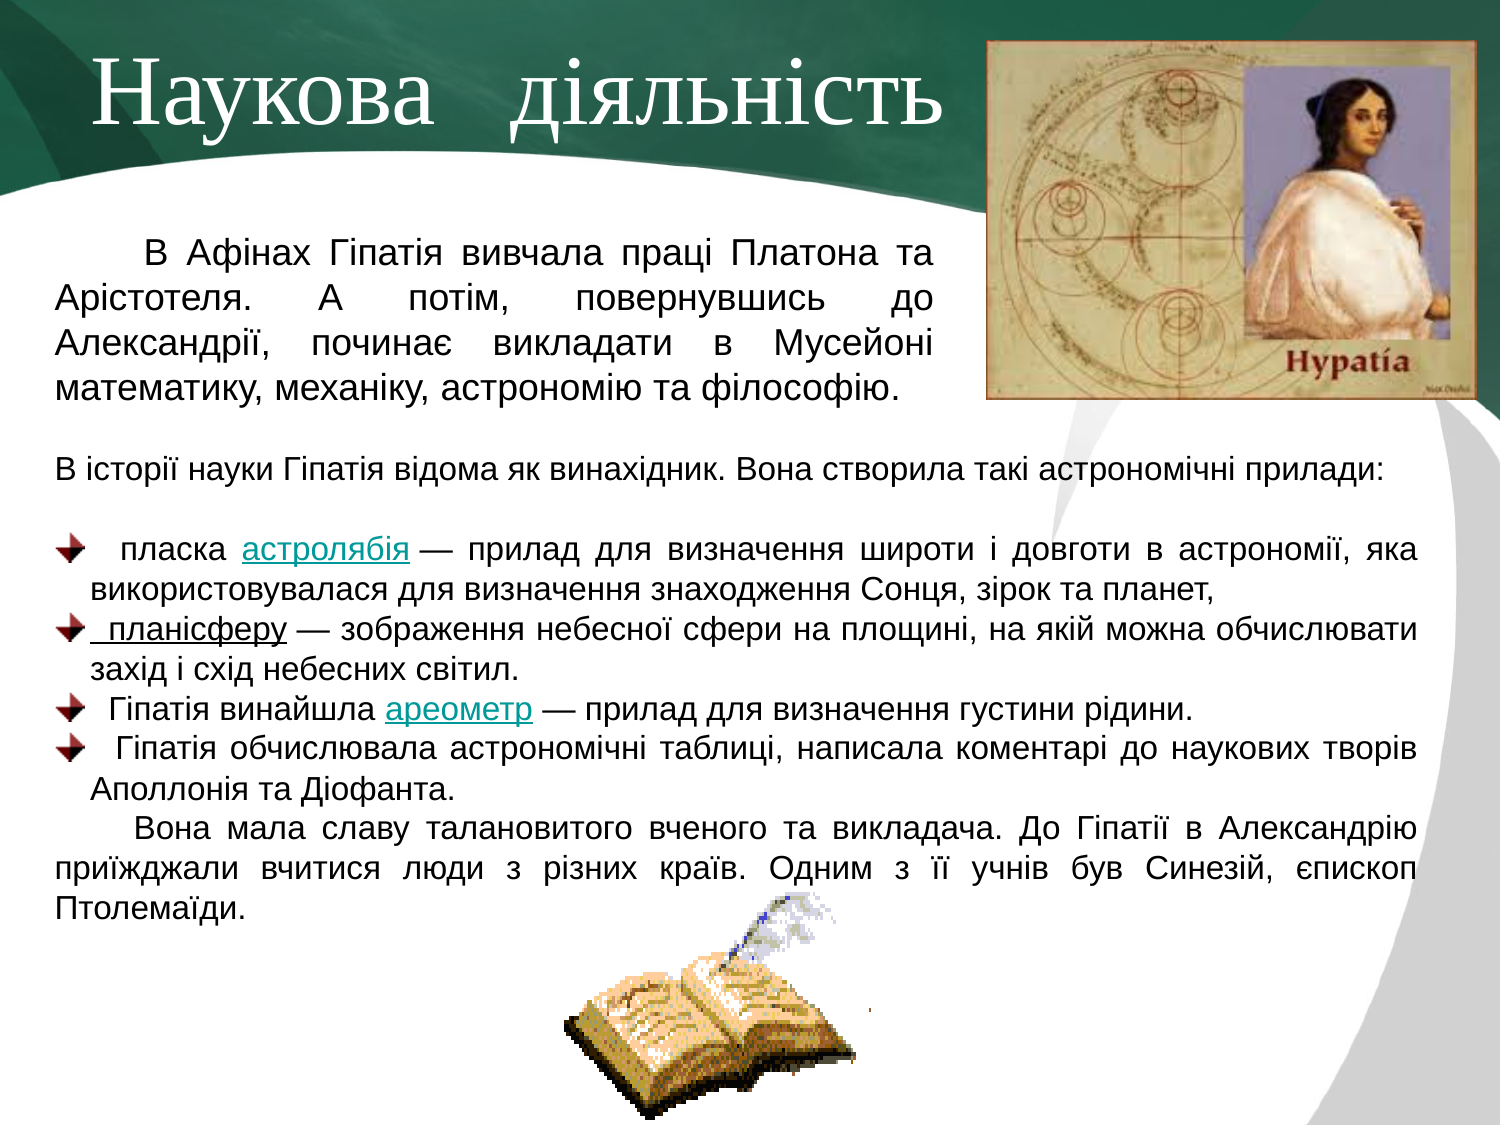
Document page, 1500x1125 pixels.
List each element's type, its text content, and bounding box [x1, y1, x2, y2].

title Наукова діяльність [5, 18, 1081, 150]
picture [0, 0, 1500, 1125]
text_box В історії науки Гіпатія відома як винахідник. Вона створила такі астрономічні прилади: пласка астролябія — прилад для визначення широти і довготи в астрономії, яка використовувалася для визначення знаходження Сонця, зірок та планет, планісферу — зображення небесної сфери на площині, на якій можна обчислювати захід і схід небесних світил. Гіпатія винайшла ареометр — прилад для визначення густини рідини. Гіпатія обчислювала астрономічні таблиці, написала коментарі до наукових творів Аполлонія та Діофанта. Вона мала славу талановитого вченого та викладача. До Гіпатії в Александрію приїжджали вчитися люди з різних країв. Одним з її учнів був Синезій, єпископ Птолемаїди. [39, 439, 1435, 934]
text_box В Афінах Гіпатія вивчала праці Платона та Арістотеля. А потім, повернувшись до Александрії, починає викладати в Мусейоні математику, механіку, астрономію та філософію. [39, 220, 950, 416]
